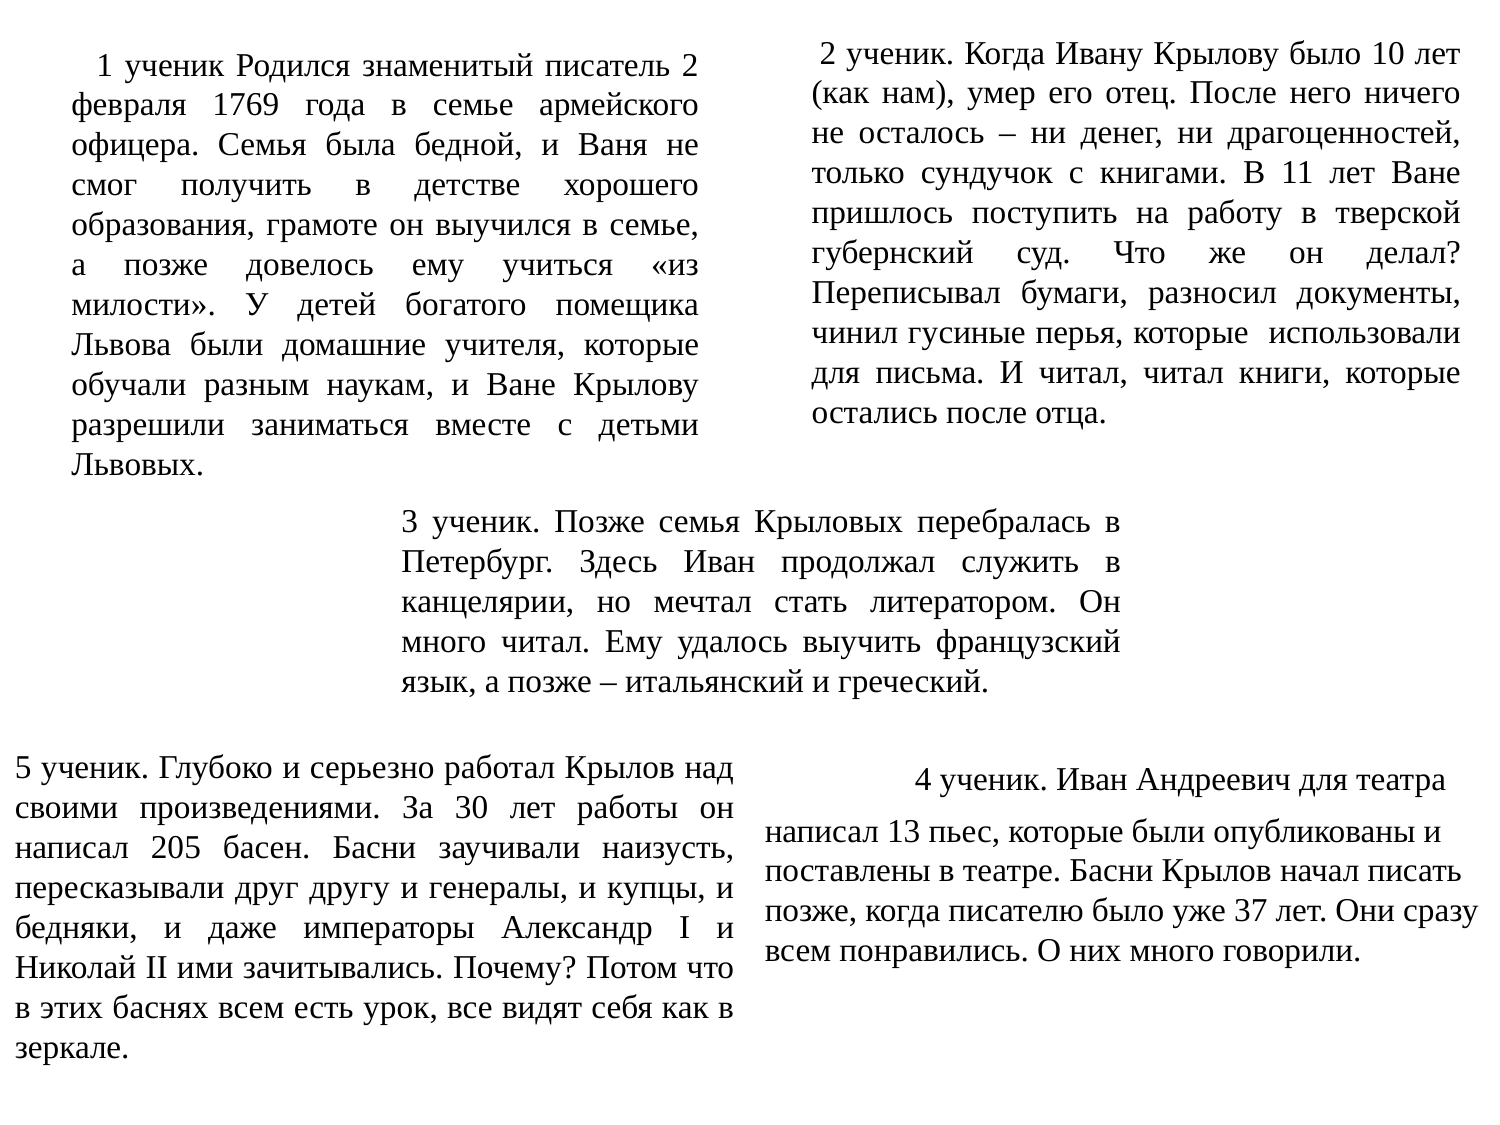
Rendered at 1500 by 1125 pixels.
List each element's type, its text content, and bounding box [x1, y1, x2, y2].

list 1 ученик Родился знаменитый писатель 2 февраля 1769 года в семье армейского офицера. Семья была бедной, и Ваня не смог получить в детстве хорошего образования, грамоте он выучился в семье, а позже довелось ему учиться «из милости». У детей богатого помещика Львова были домашние учителя, которые обучали разным наукам, и Ване Крылову разрешили заниматься вместе с детьми Львовых. [0, 35, 715, 469]
text_box 3 ученик. Позже семья Крыловых перебралась в Петербург. Здесь Иван продолжал служить в канцелярии, но мечтал стать литератором. Он много читал. Ему удалось выучить французский язык, а позже – итальянский и греческий. [386, 492, 1137, 707]
text_box 4 ученик. Иван Андреевич для театра написал 13 пьес, которые были опубликованы и поставлены в театре. Басни Крылов начал писать позже, когда писателю было уже 37 лет. Они сразу всем понравились. О них много говорили. [749, 691, 1500, 976]
text_box 2 ученик. Когда Ивану Крылову было 10 лет (как нам), умер его отец. После него ничего не осталось – ни денег, ни драгоценностей, только сундучок с книгами. В 11 лет Ване пришлось поступить на работу в тверской губернский суд. Что же он делал? Переписывал бумаги, разносил документы, чинил гусиные перья, которые использовали для письма. И читал, читал книги, которые остались после отца. [796, 23, 1477, 438]
text_box 5 ученик. Глубоко и серьезно работал Крылов над своими произведениями. За 30 лет работы он написал 205 басен. Басни заучивали наизусть, пересказывали друг другу и генералы, и купцы, и бедняки, и даже императоры Александр I и Николай II ими зачитывались. Почему? Потом что в этих баснях всем есть урок, все видят себя как в зеркале. [0, 738, 750, 1073]
